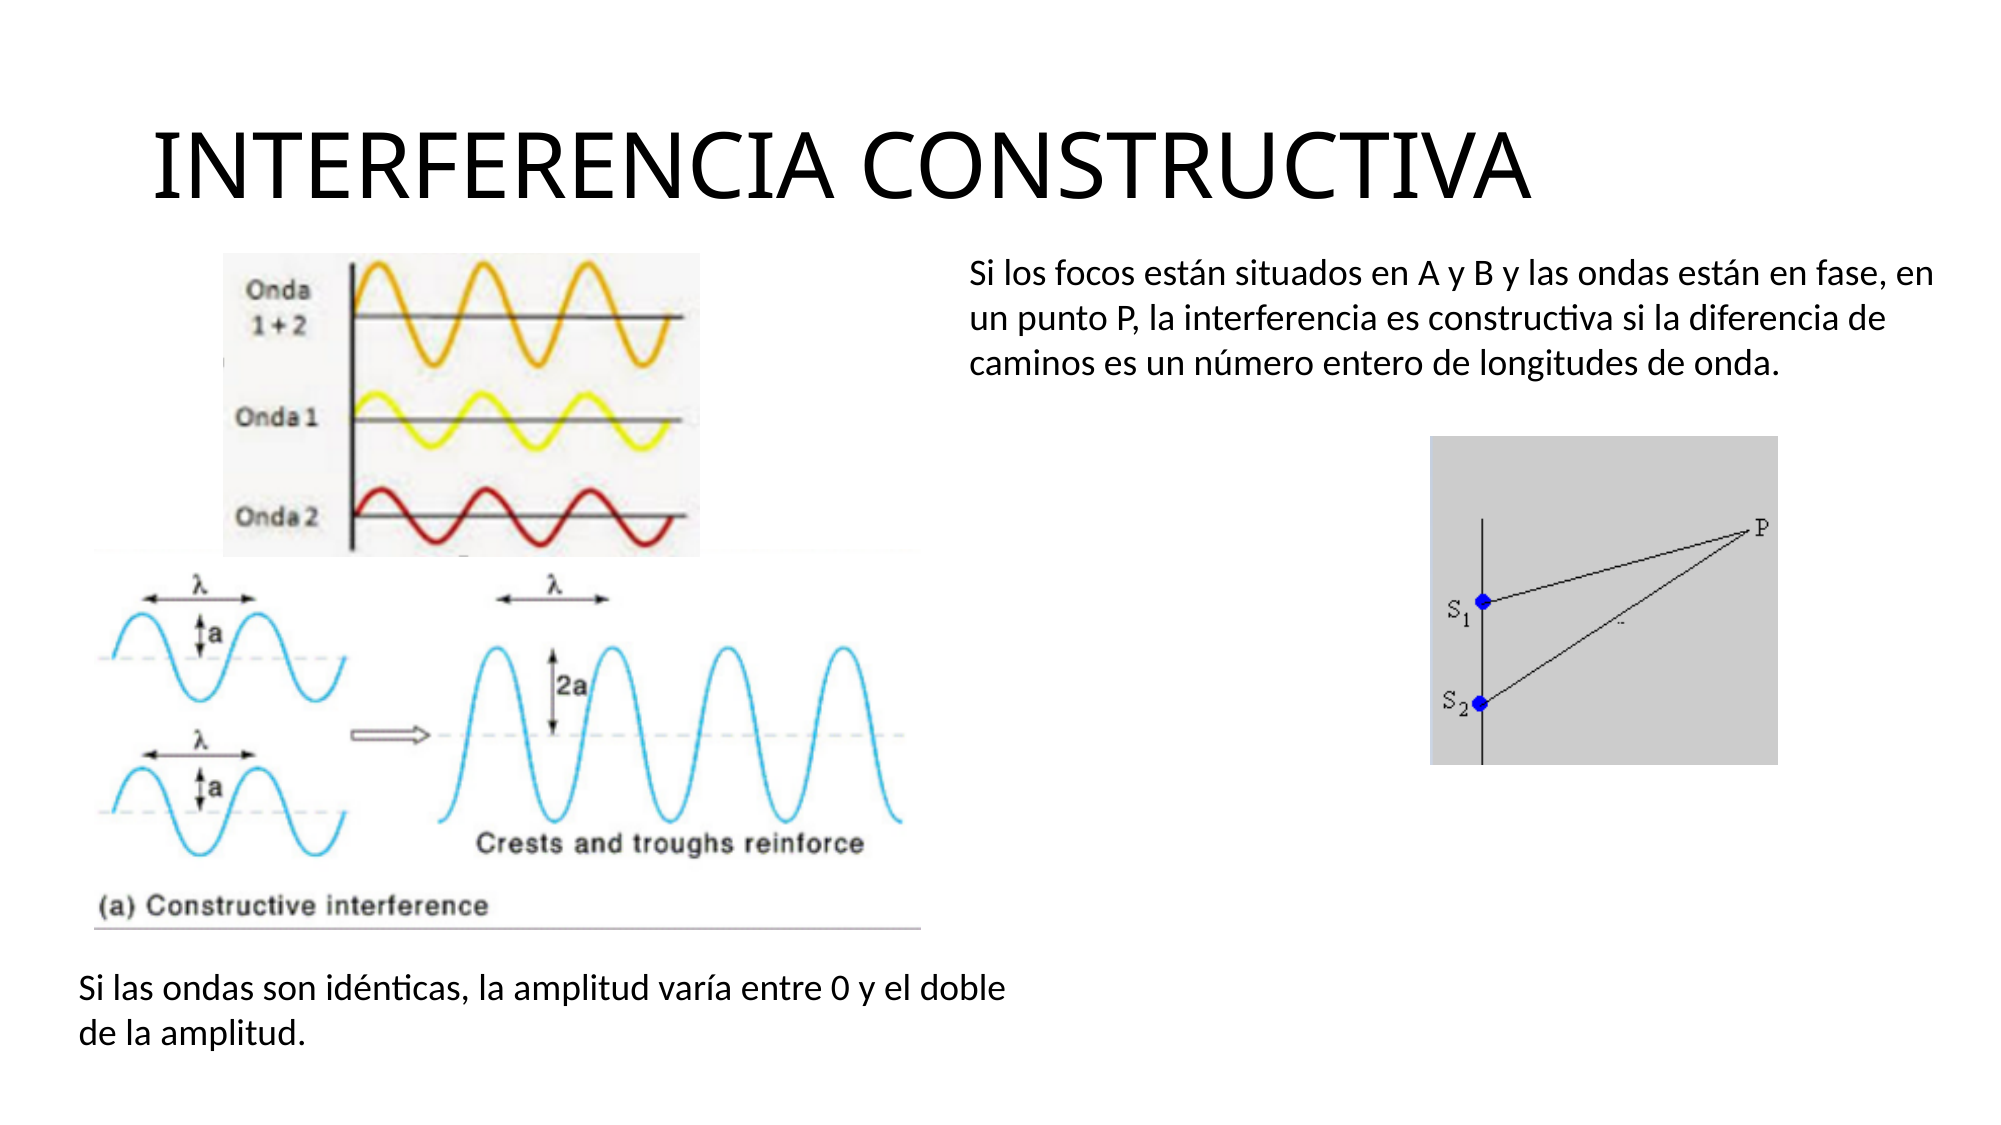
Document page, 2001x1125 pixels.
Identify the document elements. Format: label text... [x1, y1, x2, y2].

picture [94, 253, 921, 930]
text_box Si los focos están situados en A y B y las ondas están en fase, en un punto P, la interferencia es constructiva si la diferencia de caminos es un número entero de longitudes de onda. [954, 240, 1955, 391]
text_box Si las ondas son idénticas, la amplitud varía entre 0 y el doble de la amplitud. [63, 955, 1064, 1106]
title INTERFERENCIA CONSTRUCTIVA [137, 59, 1863, 278]
picture [1430, 436, 1778, 765]
